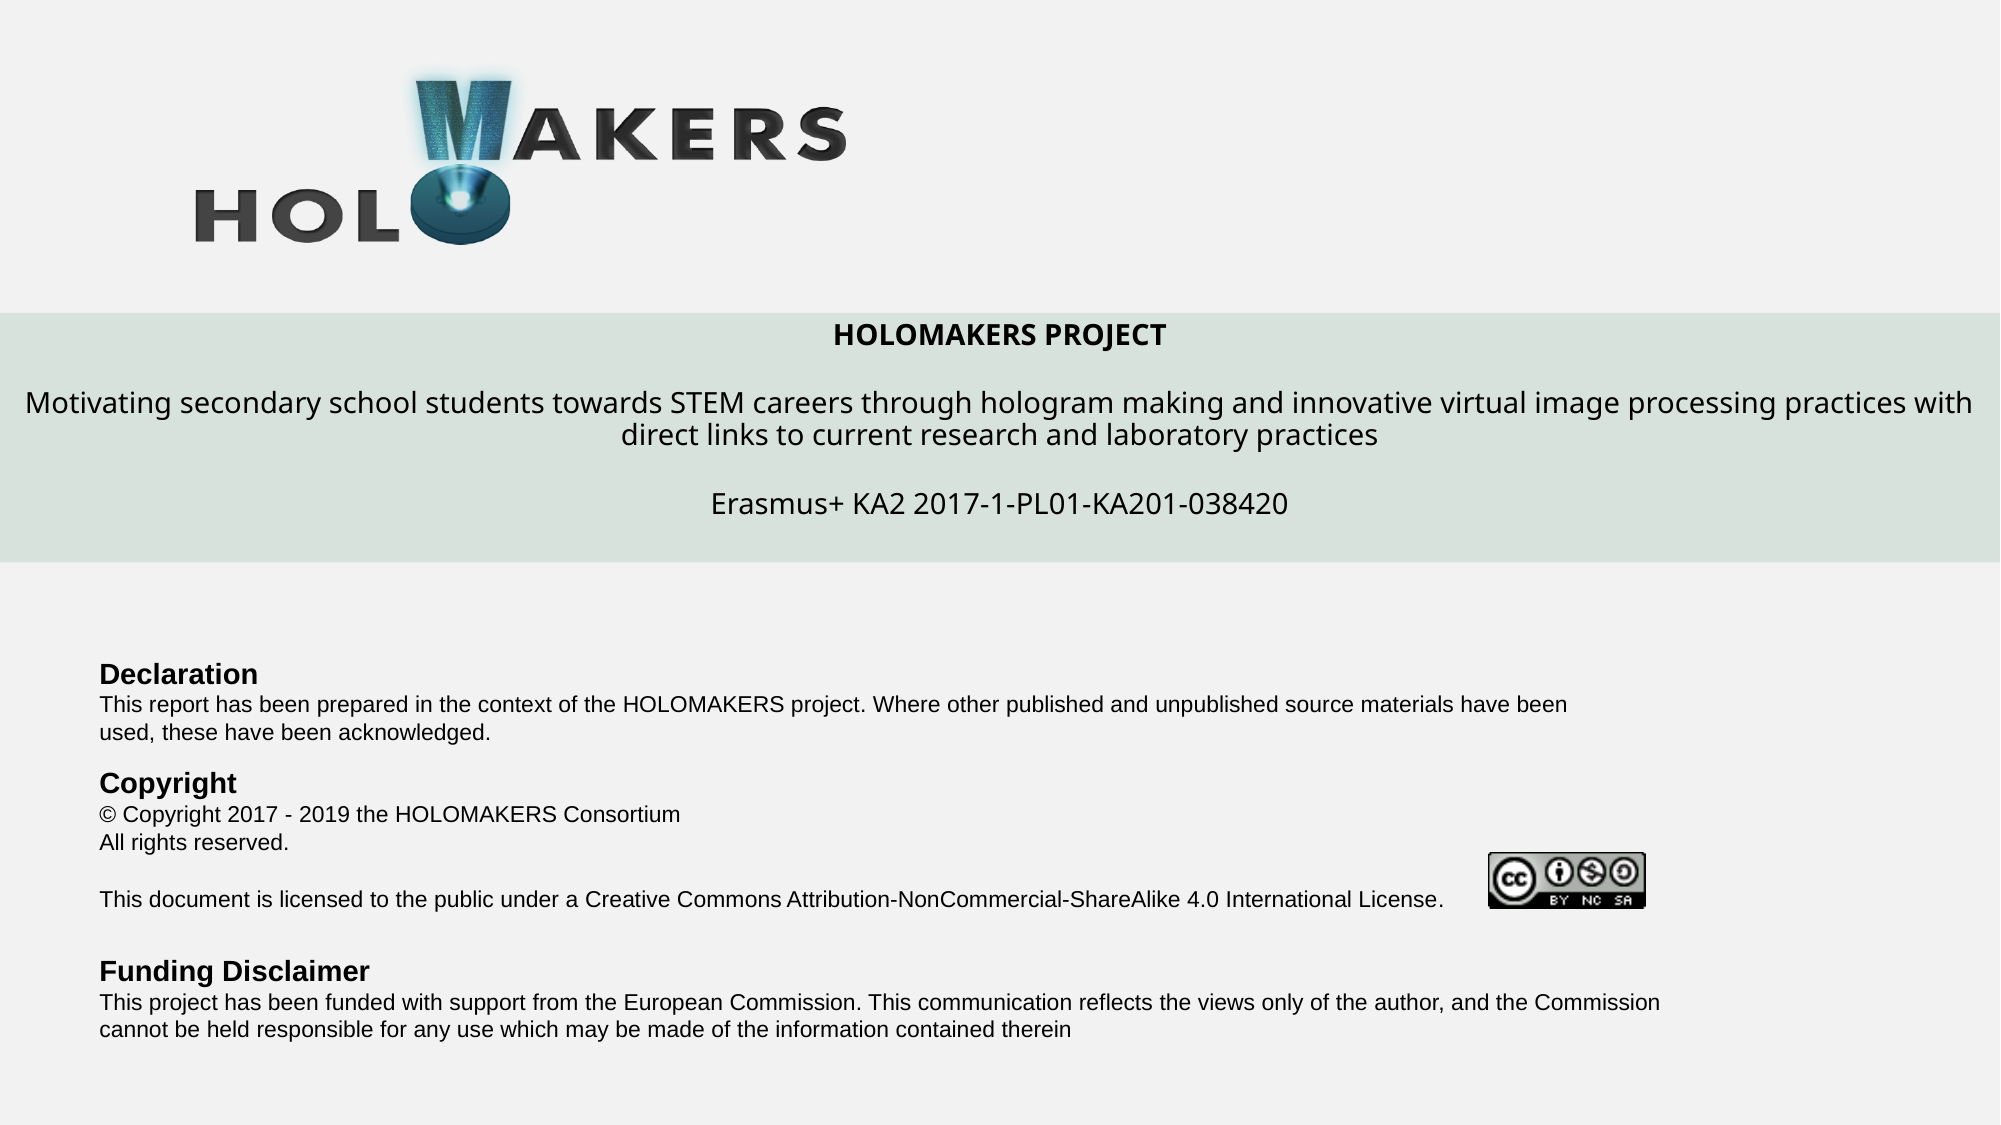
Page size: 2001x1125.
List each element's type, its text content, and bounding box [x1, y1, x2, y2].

list HOLOMAKERS PROJECT Motivating secondary school students towards STEM careers through hologram making and innovative virtual image processing practices with direct links to current research and laboratory practices Erasmus+ KA2 2017-1-PL01-KA201-038420 [0, 312, 2000, 563]
text_box Declaration This report has been prepared in the context of the HOLOMAKERS project. Where other published and unpublished source materials have been used, these have been acknowledged. Copyright © Copyright 2017 - 2019 the HOLOMAKERS Consortium All rights reserved. [84, 647, 1608, 877]
picture [1488, 852, 1646, 909]
text_box This document is licensed to the public under a Creative Commons Attribution-NonCommercial-ShareAlike 4.0 International License. Funding Disclaimer This project has been funded with support from the European Commission. This communication reflects the views only of the author, and the Commission cannot be held responsible for any use which may be made of the information contained therein [84, 877, 1718, 1050]
picture [157, 57, 901, 269]
